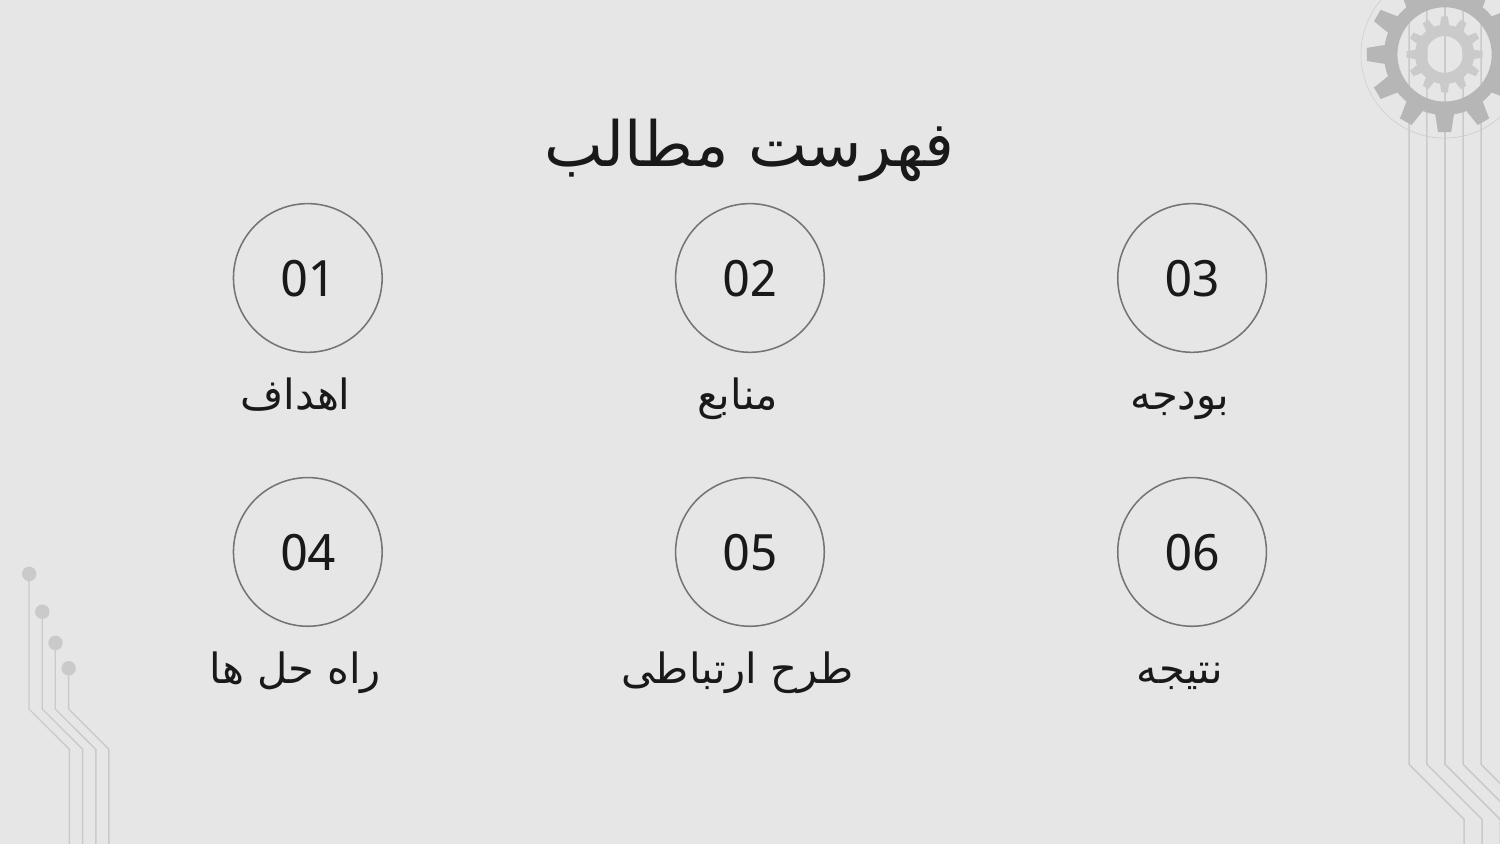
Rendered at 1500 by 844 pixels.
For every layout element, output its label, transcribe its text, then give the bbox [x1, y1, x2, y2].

title 01 [233, 234, 383, 322]
text_box [247, 203, 368, 234]
subtitle طرح ارتباطی [559, 626, 941, 752]
subtitle راه حل ها [116, 626, 499, 752]
text_box [1132, 596, 1252, 626]
text_box [1132, 203, 1253, 234]
subtitle بودجه [1001, 352, 1383, 478]
text_box [247, 596, 368, 626]
subtitle اهداف [116, 352, 499, 478]
title 06 [1117, 508, 1267, 596]
title 02 [675, 234, 825, 322]
text_box [1132, 478, 1253, 508]
text_box [247, 322, 368, 352]
text_box [1132, 322, 1252, 352]
text_box [690, 478, 810, 508]
title 05 [675, 508, 825, 596]
text_box [690, 203, 810, 234]
title 03 [1117, 234, 1267, 322]
title فهرست مطالب [118, 88, 1382, 183]
text_box [247, 478, 368, 508]
subtitle منابع [559, 352, 941, 478]
text_box [690, 596, 810, 626]
title 04 [233, 508, 383, 596]
subtitle نتیجه [1001, 626, 1383, 752]
text_box [690, 322, 810, 352]
